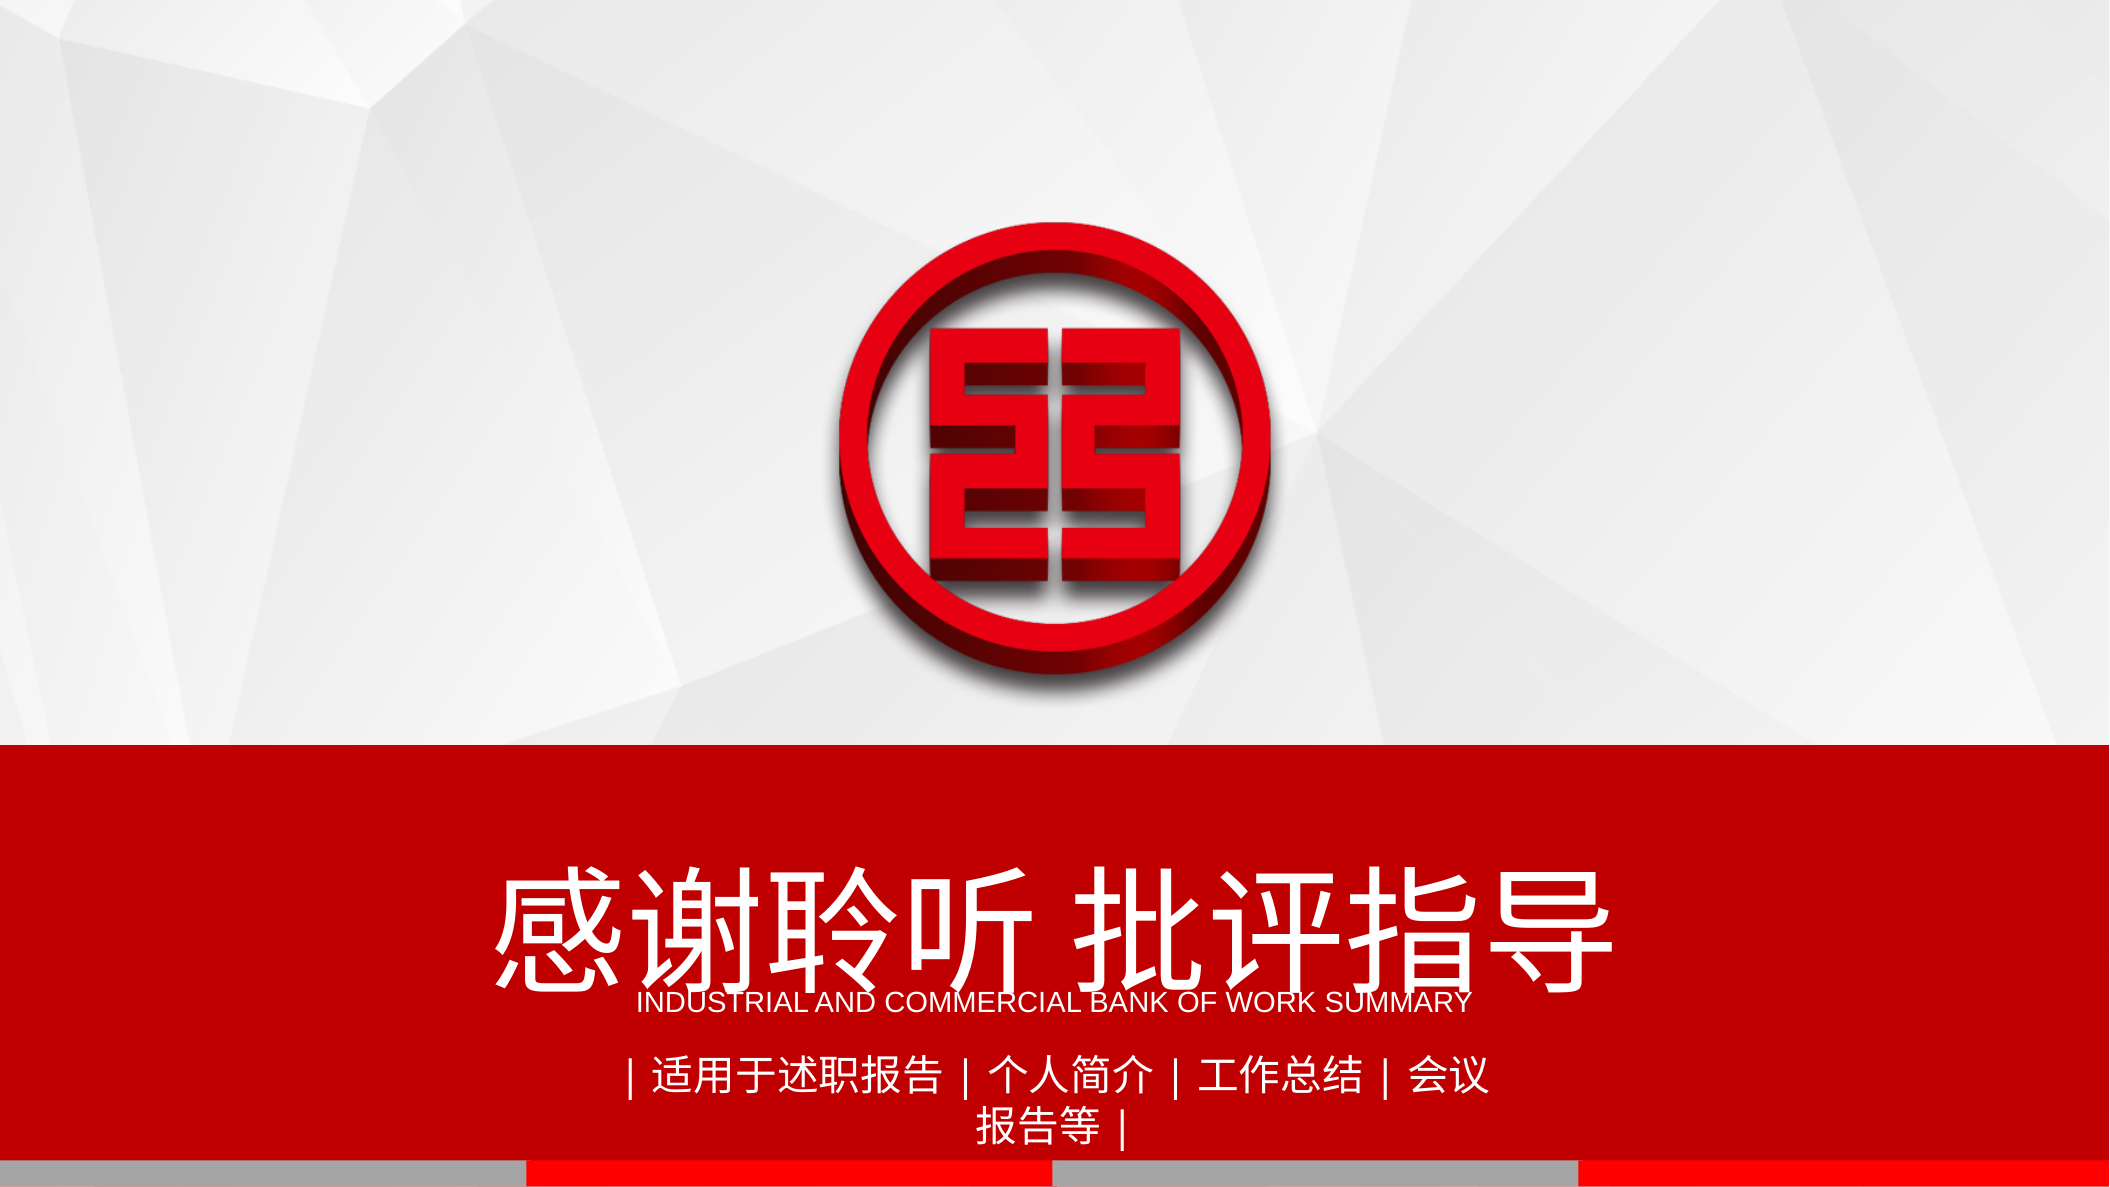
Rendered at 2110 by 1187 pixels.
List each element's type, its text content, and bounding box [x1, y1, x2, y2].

text_box INDUSTRIAL AND COMMERCIAL BANK OF WORK SUMMARY [481, 976, 1628, 1026]
text_box [0, 744, 2110, 1159]
text_box [0, 1159, 525, 1187]
text_box [525, 1159, 1051, 1187]
text_box 感谢聆听 批评指导 [387, 837, 1722, 1018]
picture [0, 0, 2110, 744]
text_box |适用于述职报告|个人简介|工作总结|会议报告等| [594, 1041, 1516, 1157]
text_box [1051, 1159, 1577, 1187]
text_box [1577, 1159, 2110, 1187]
